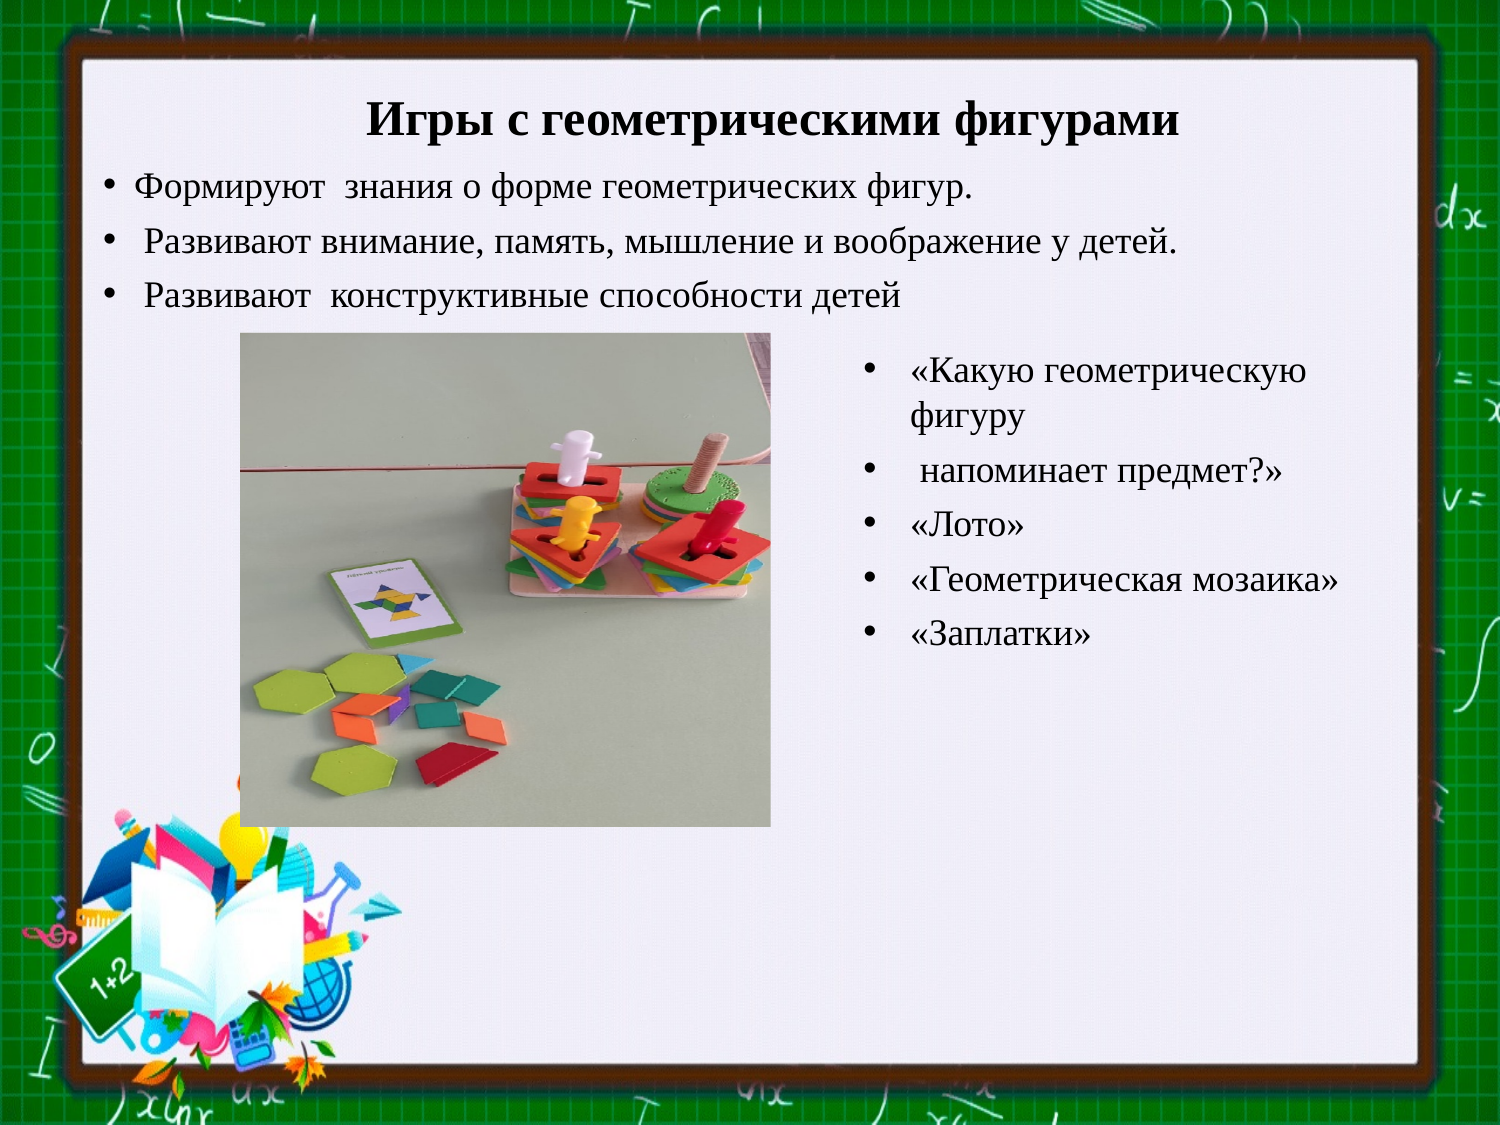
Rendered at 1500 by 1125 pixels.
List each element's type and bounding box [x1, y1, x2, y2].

picture [153, 208, 857, 741]
list [0, 0, 1500, 1125]
